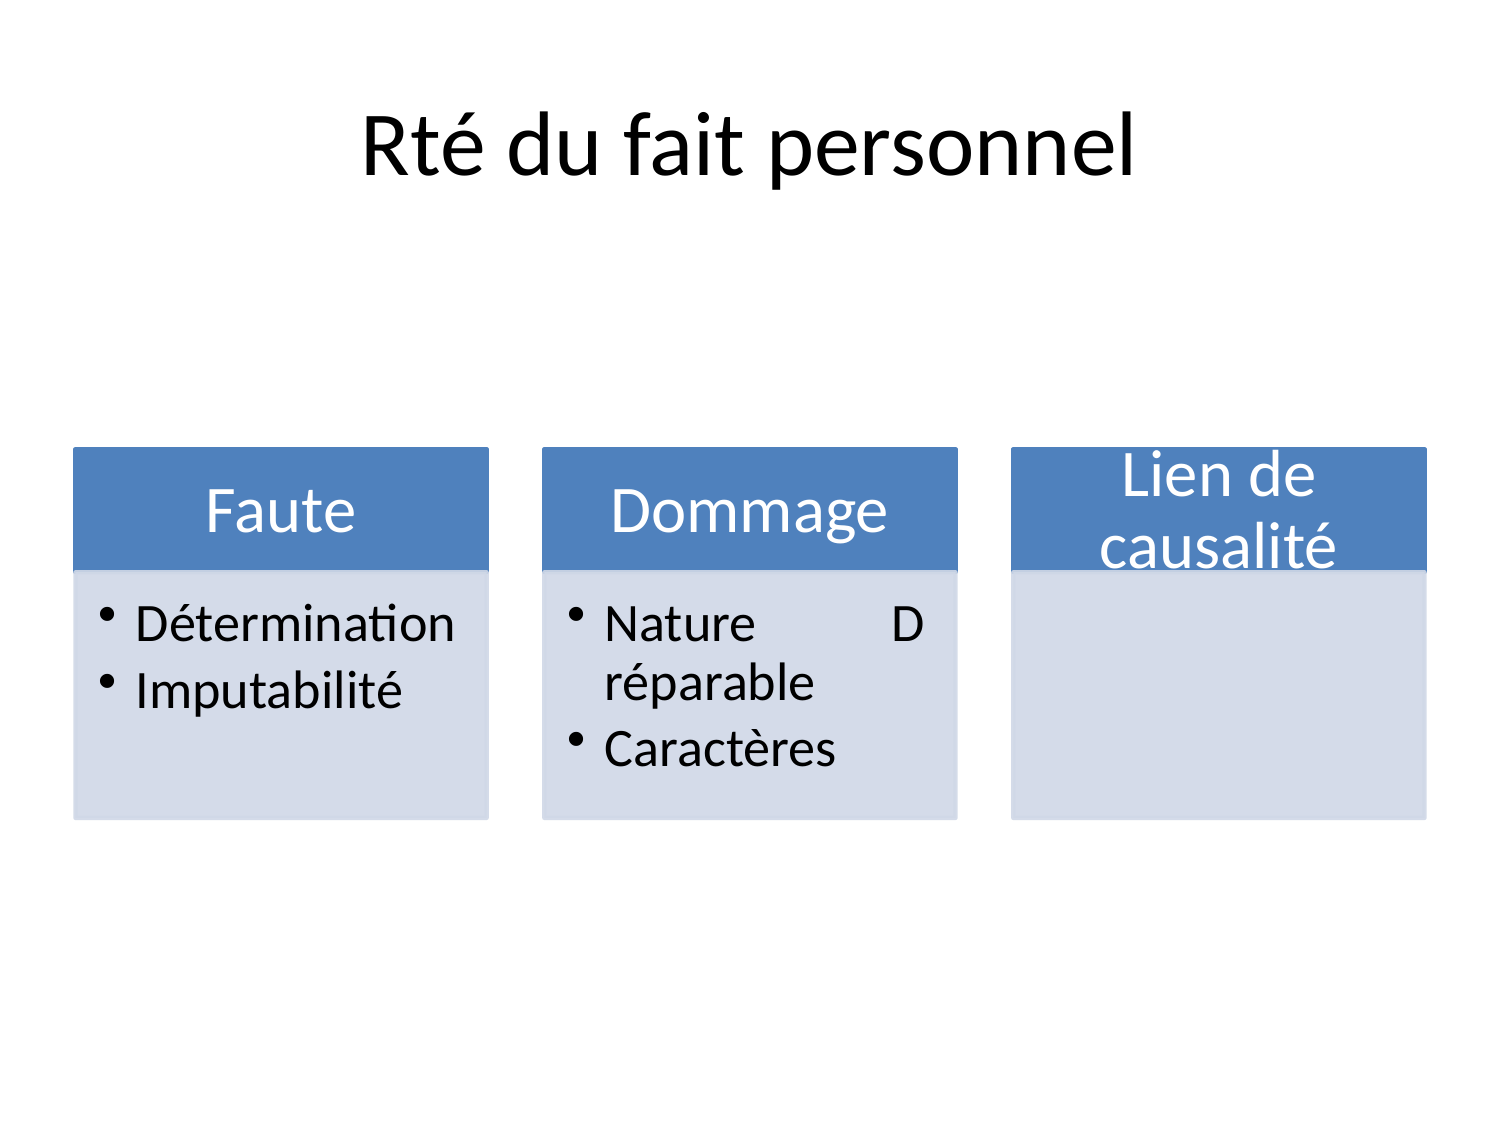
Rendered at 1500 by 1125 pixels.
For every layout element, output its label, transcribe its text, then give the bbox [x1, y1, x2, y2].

title Rté du fait personnel [75, 45, 1425, 233]
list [74, 262, 1426, 1006]
